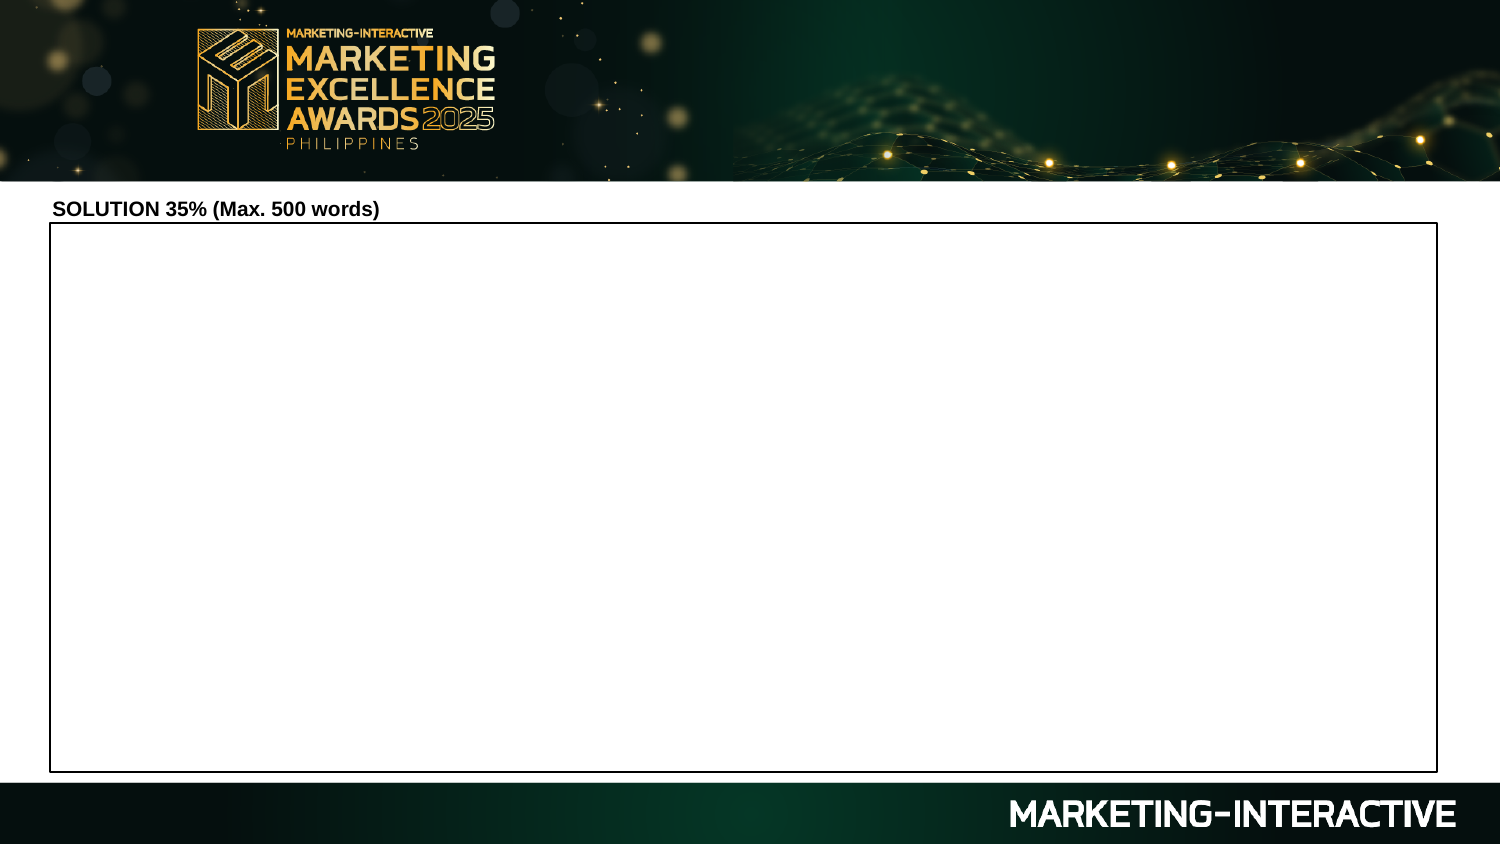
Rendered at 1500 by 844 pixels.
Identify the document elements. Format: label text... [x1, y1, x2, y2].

text_box SOLUTION 35% (Max. 500 words) [37, 184, 1450, 228]
picture [0, 0, 1500, 844]
text_box [48, 221, 1440, 774]
